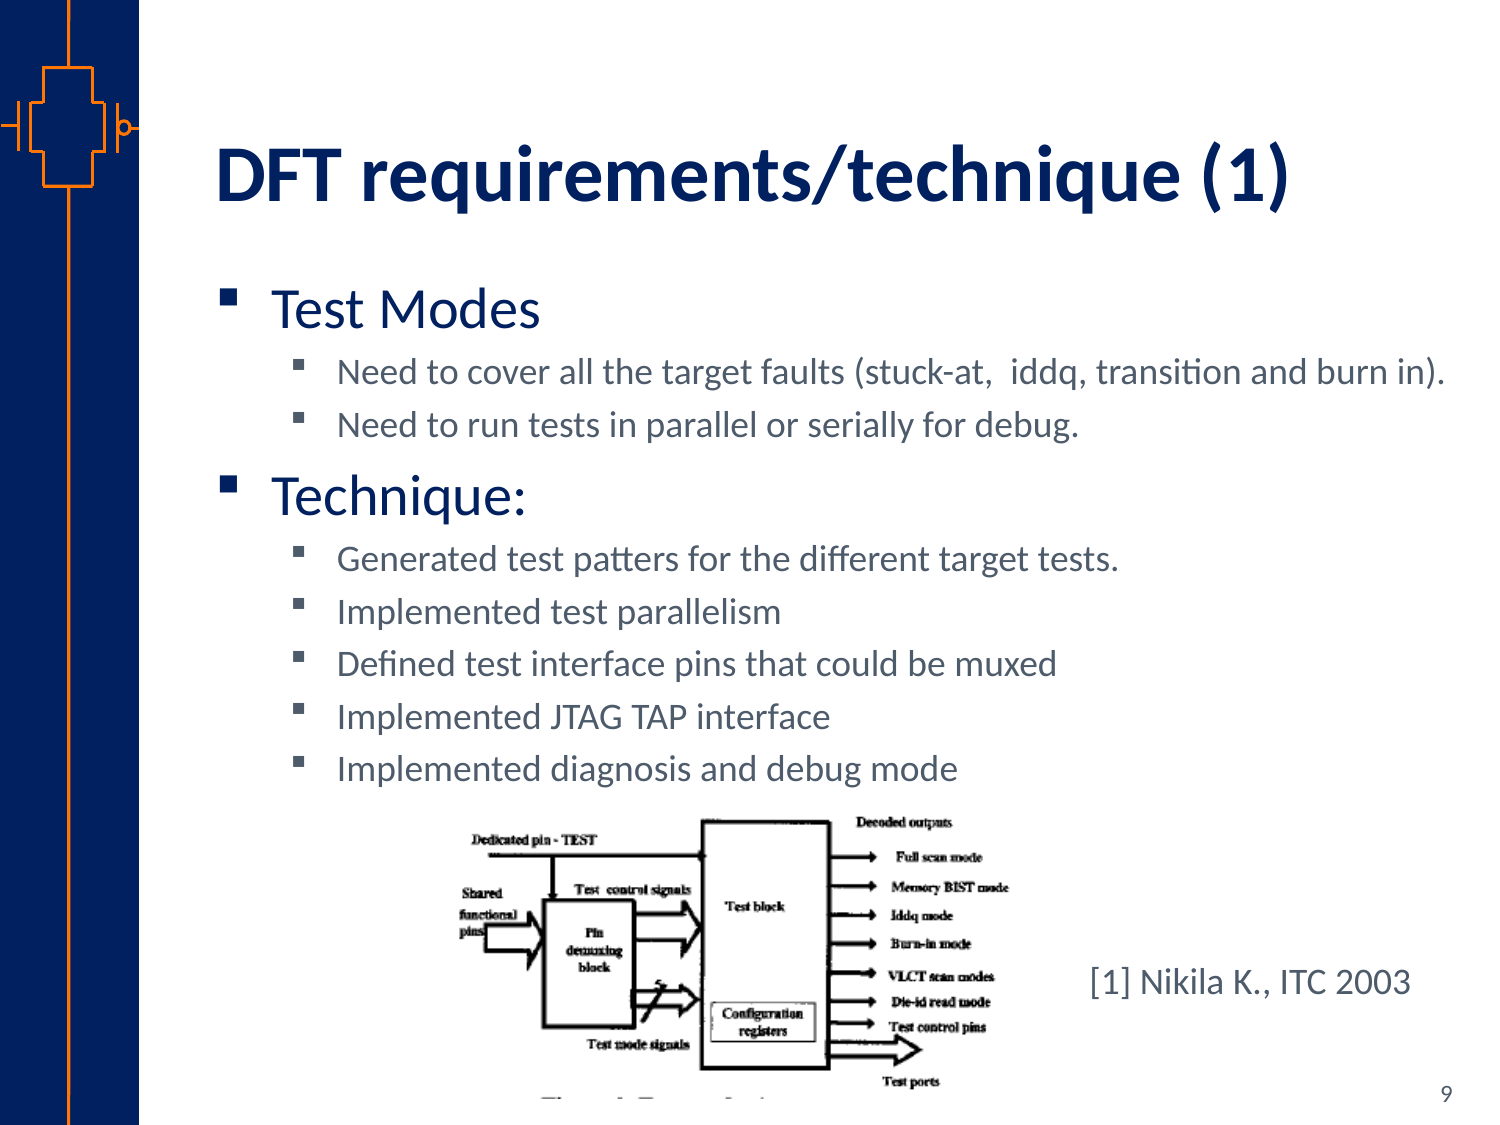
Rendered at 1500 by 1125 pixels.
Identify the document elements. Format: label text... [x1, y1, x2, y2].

title DFT requirements/technique (1) [200, 37, 1388, 225]
list Test Modes Need to cover all the target faults (stuck-at, iddq, transition and burn in). Need to run tests in parallel or serially for debug. Technique: Generated test patters for the different target tests. Implemented test parallelism Defined test interface pins that could be muxed Implemented JTAG TAP interface Implemented diagnosis and debug mode [200, 262, 1478, 988]
slide_number 9 [1425, 1062, 1488, 1123]
text_box [1] Nikila K., ITC 2003 [1074, 949, 1472, 1010]
picture [455, 802, 1030, 1099]
